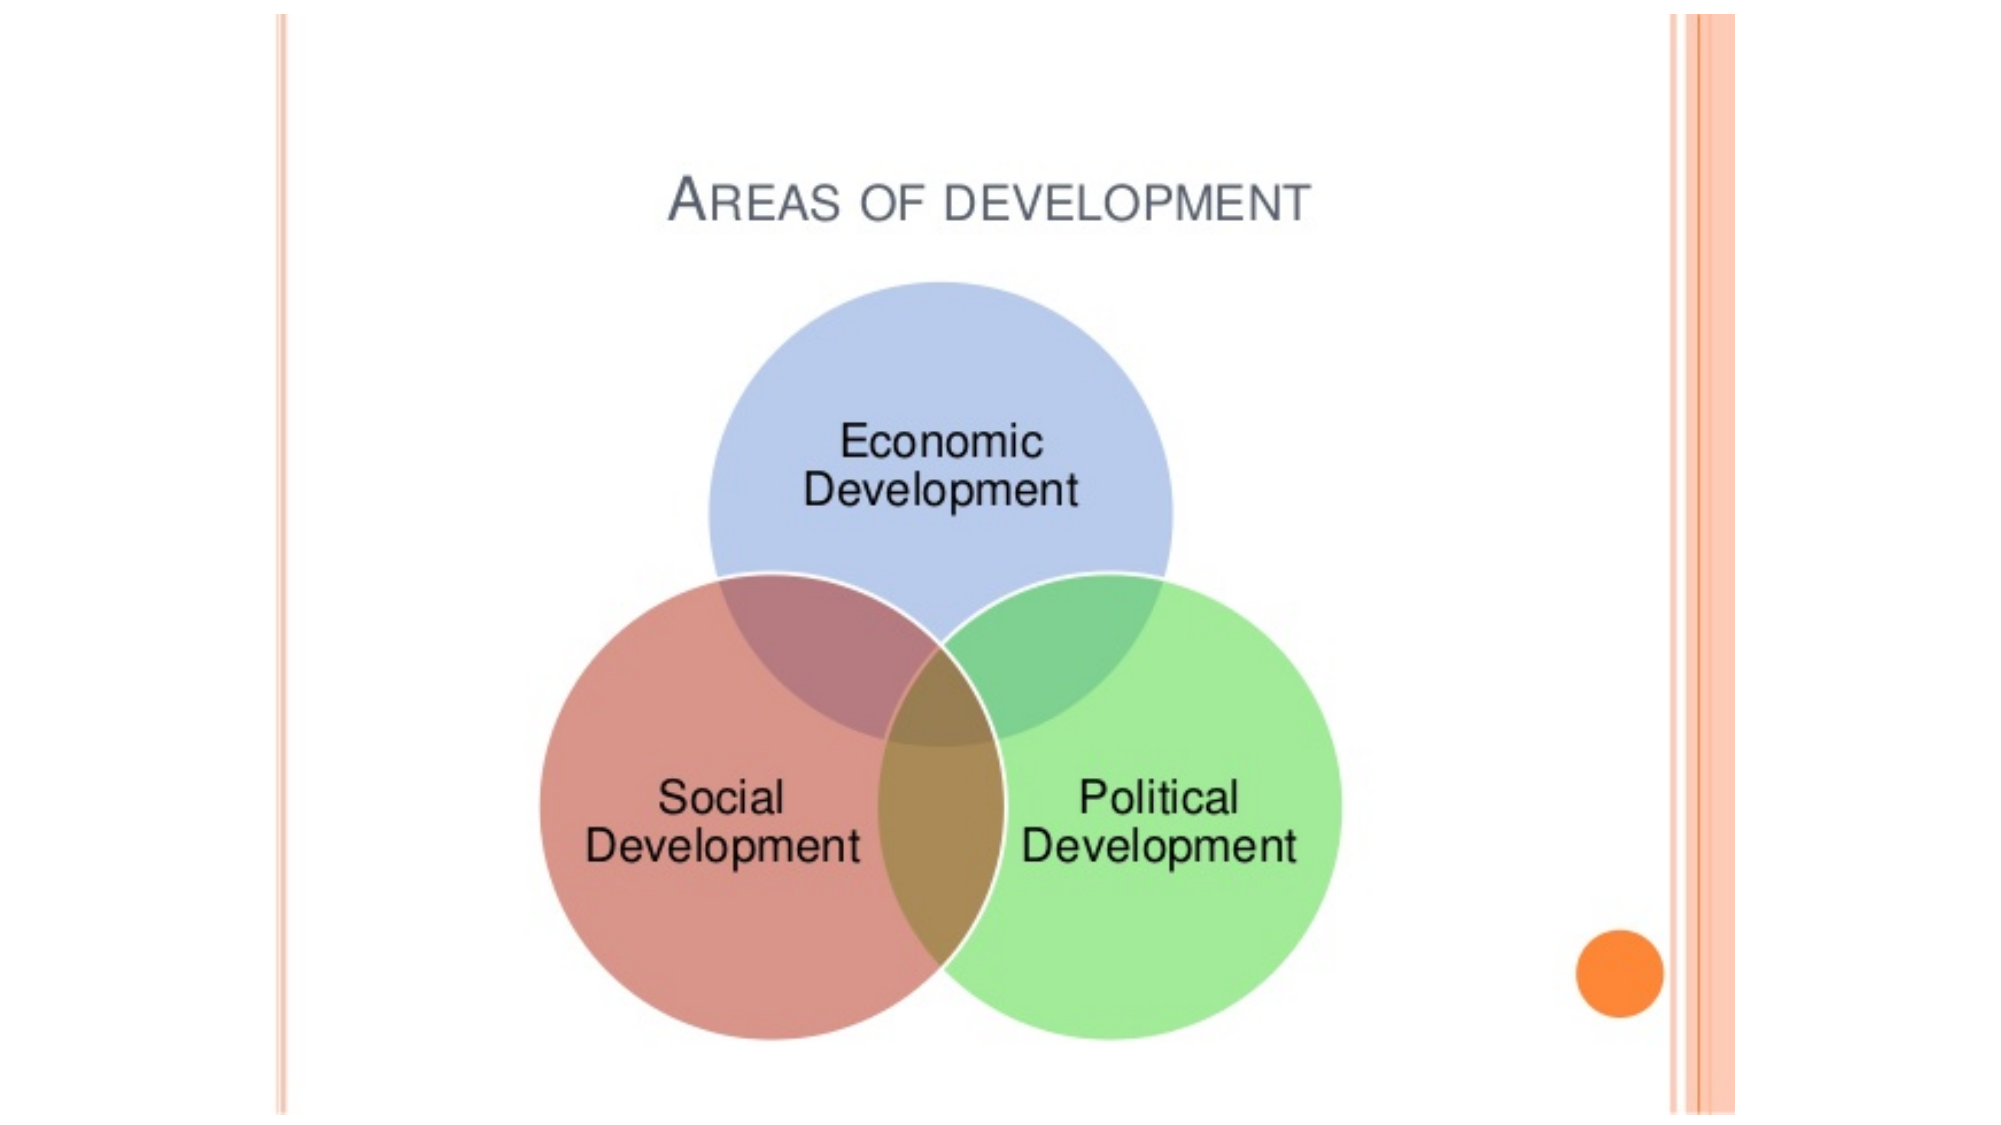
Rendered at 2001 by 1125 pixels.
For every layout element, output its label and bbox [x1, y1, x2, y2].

picture [269, 14, 1735, 1115]
